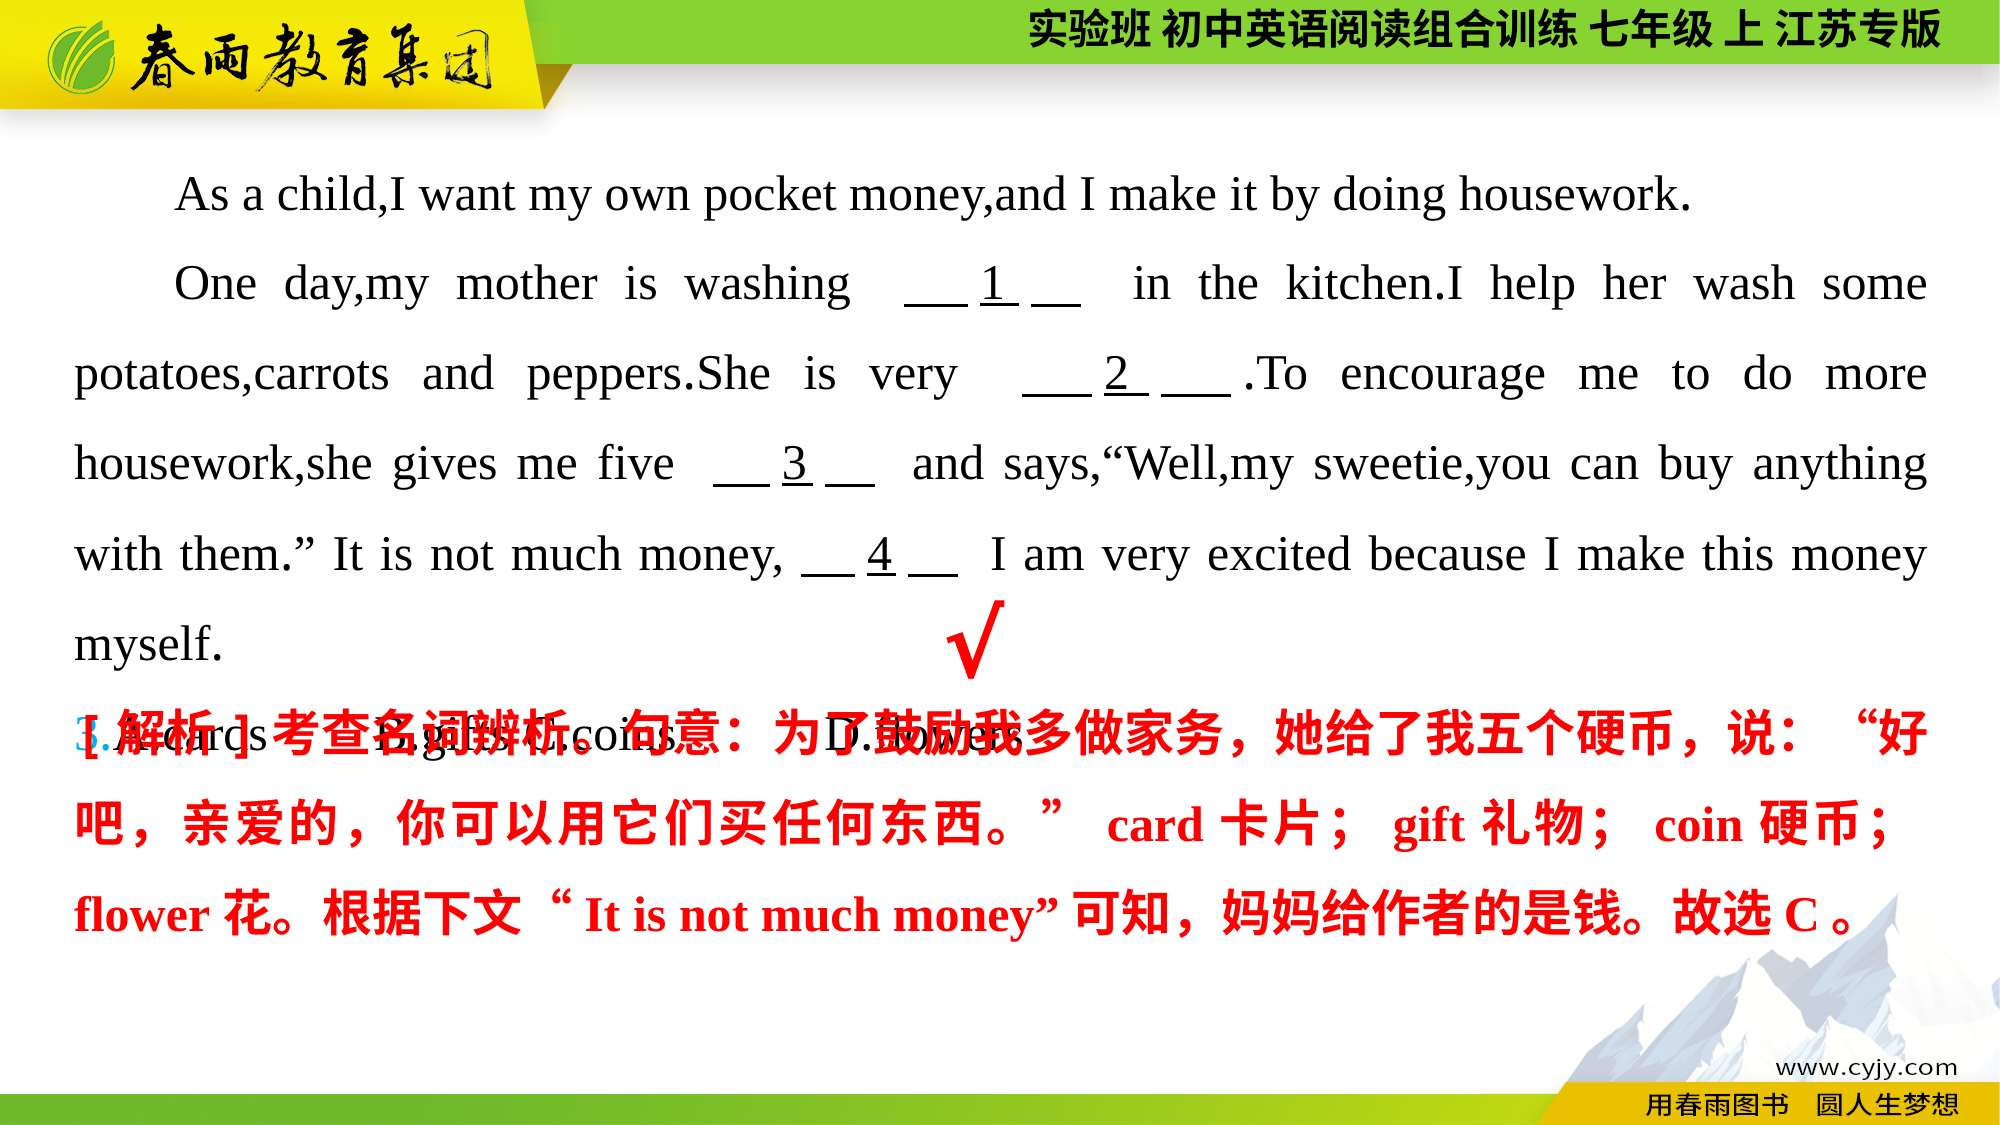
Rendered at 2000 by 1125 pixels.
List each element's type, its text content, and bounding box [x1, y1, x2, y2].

list As a child,I want my own pocket money,and I make it by doing housework. One day,my mother is washing 1 in the kitchen.I help her wash some potatoes,carrots and peppers.She is very 2 .To encourage me to do more housework,she gives me five 3 and says,“Well,my sweetie,you can buy anything with them.” It is not much money, 4 I am very excited because I make this money myself. 3.A.cards B.gifts C.coins D.flowers [59, 122, 1944, 664]
picture [0, 0, 2000, 1125]
text_box [解析]考查名词辨析。句意：为了鼓励我多做家务，她给了我五个硬币，说：“好吧，亲爱的，你可以用它们买任何东西。”card卡片；gift礼物；coin硬币；flower花。根据下文“It is not much money”可知，妈妈给作者的是钱。故选C。 [59, 664, 1944, 950]
